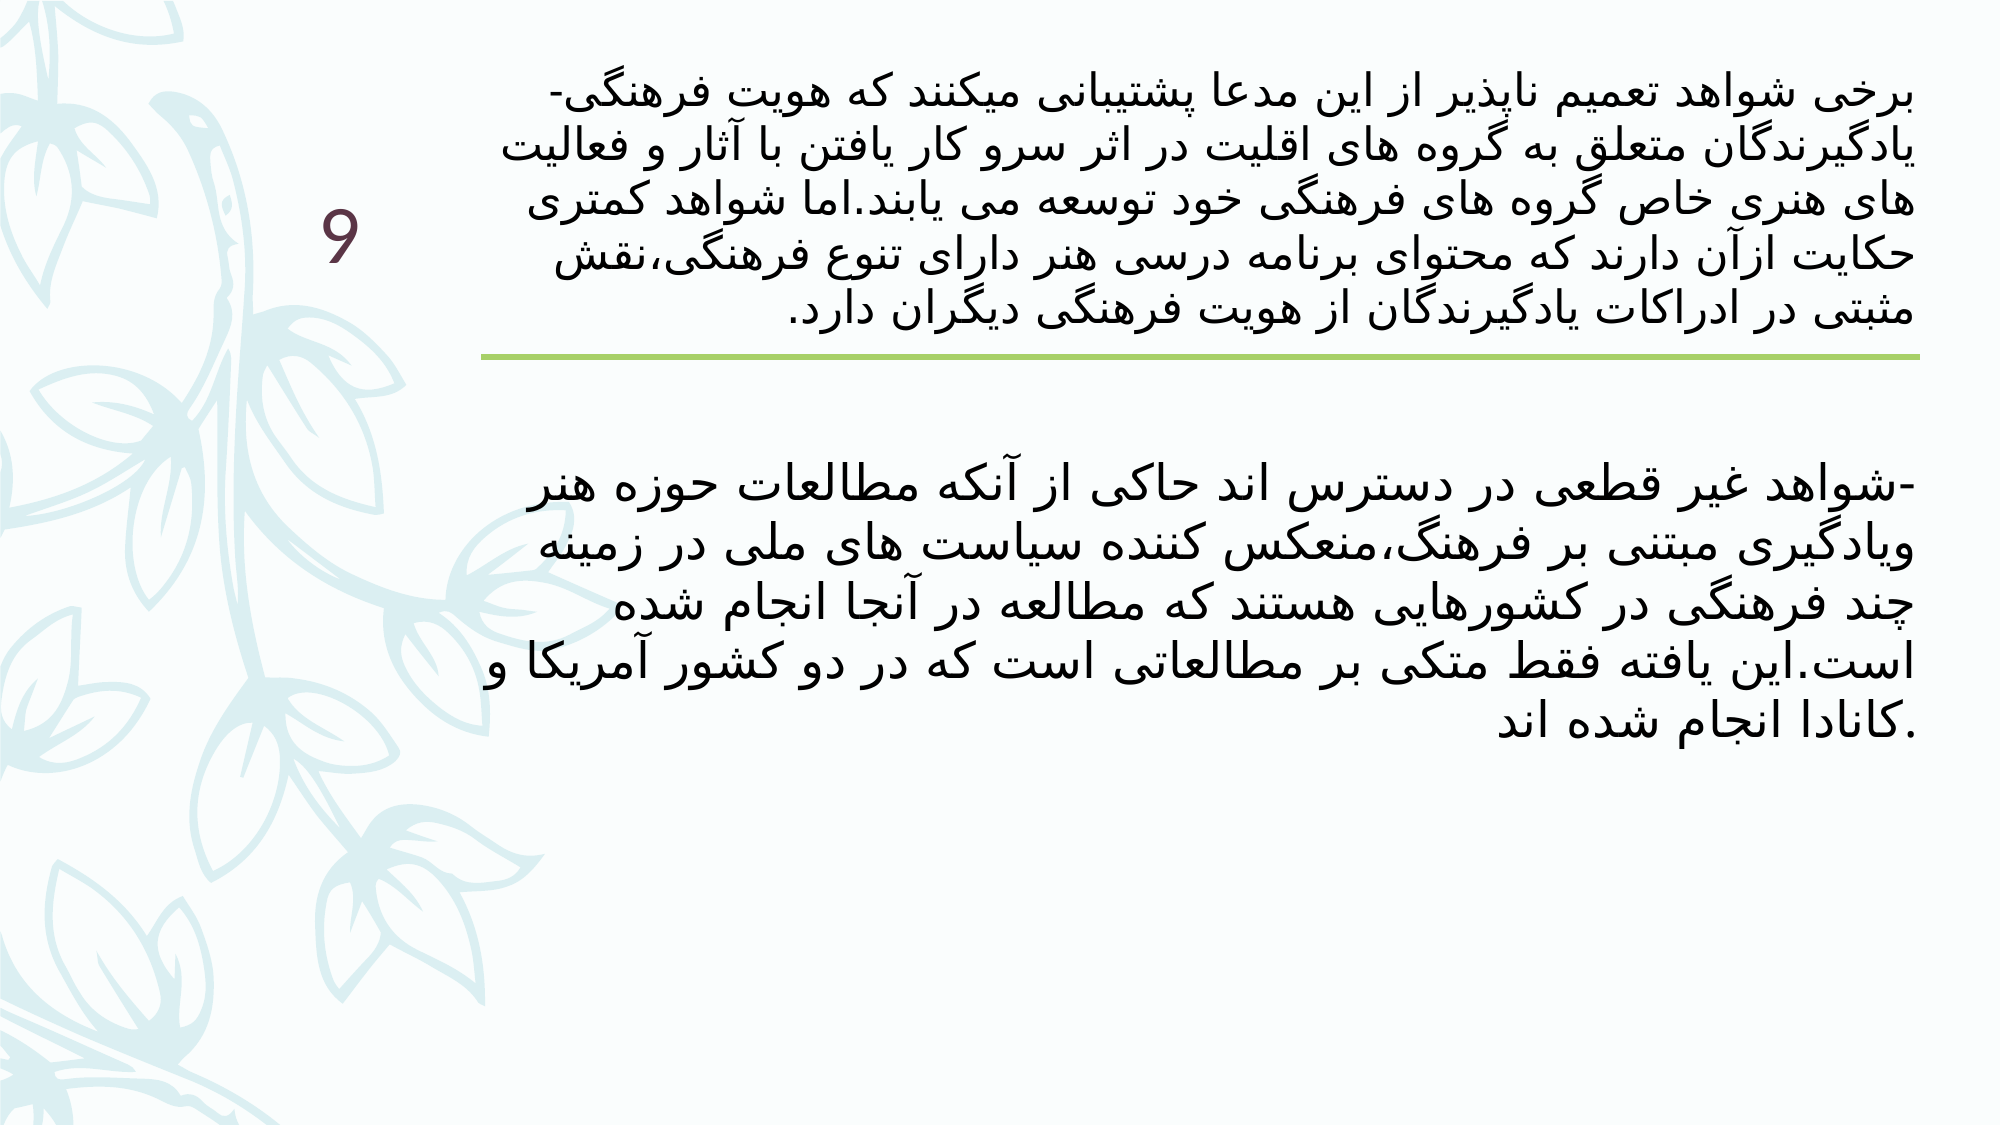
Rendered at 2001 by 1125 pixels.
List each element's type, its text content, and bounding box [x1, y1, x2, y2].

text_box 9 [276, 152, 403, 288]
title -برخی شواهد تعمیم ناپذیر از این مدعا پشتیبانی میکنند که هویت فرهنگی یادگیرندگان متعلق به گروه های اقلیت در اثر سرو کار یافتن با آثار و فعالیت های هنری خاص گروه های فرهنگی خود توسعه می یابند.اما شواهد کمتری حکایت ازآن دارند که محتوای برنامه درسی هنر دارای تنوع فرهنگی،نقش مثبتی در ادراکات یادگیرندگان از هویت فرهنگی دیگران دارد. -شواهد غیر قطعی در دسترس اند حاکی از آنکه مطالعات حوزه هنر ویادگیری مبتنی بر فرهنگ،منعکس کننده سیاست های ملی در زمینه چند فرهنگی در کشورهایی هستند که مطالعه در آنجا انجام شده است.این یافته فقط متکی بر مطالعاتی است که در دو کشور آمریکا و کانادا انجام شده اند. [452, 55, 1933, 1014]
